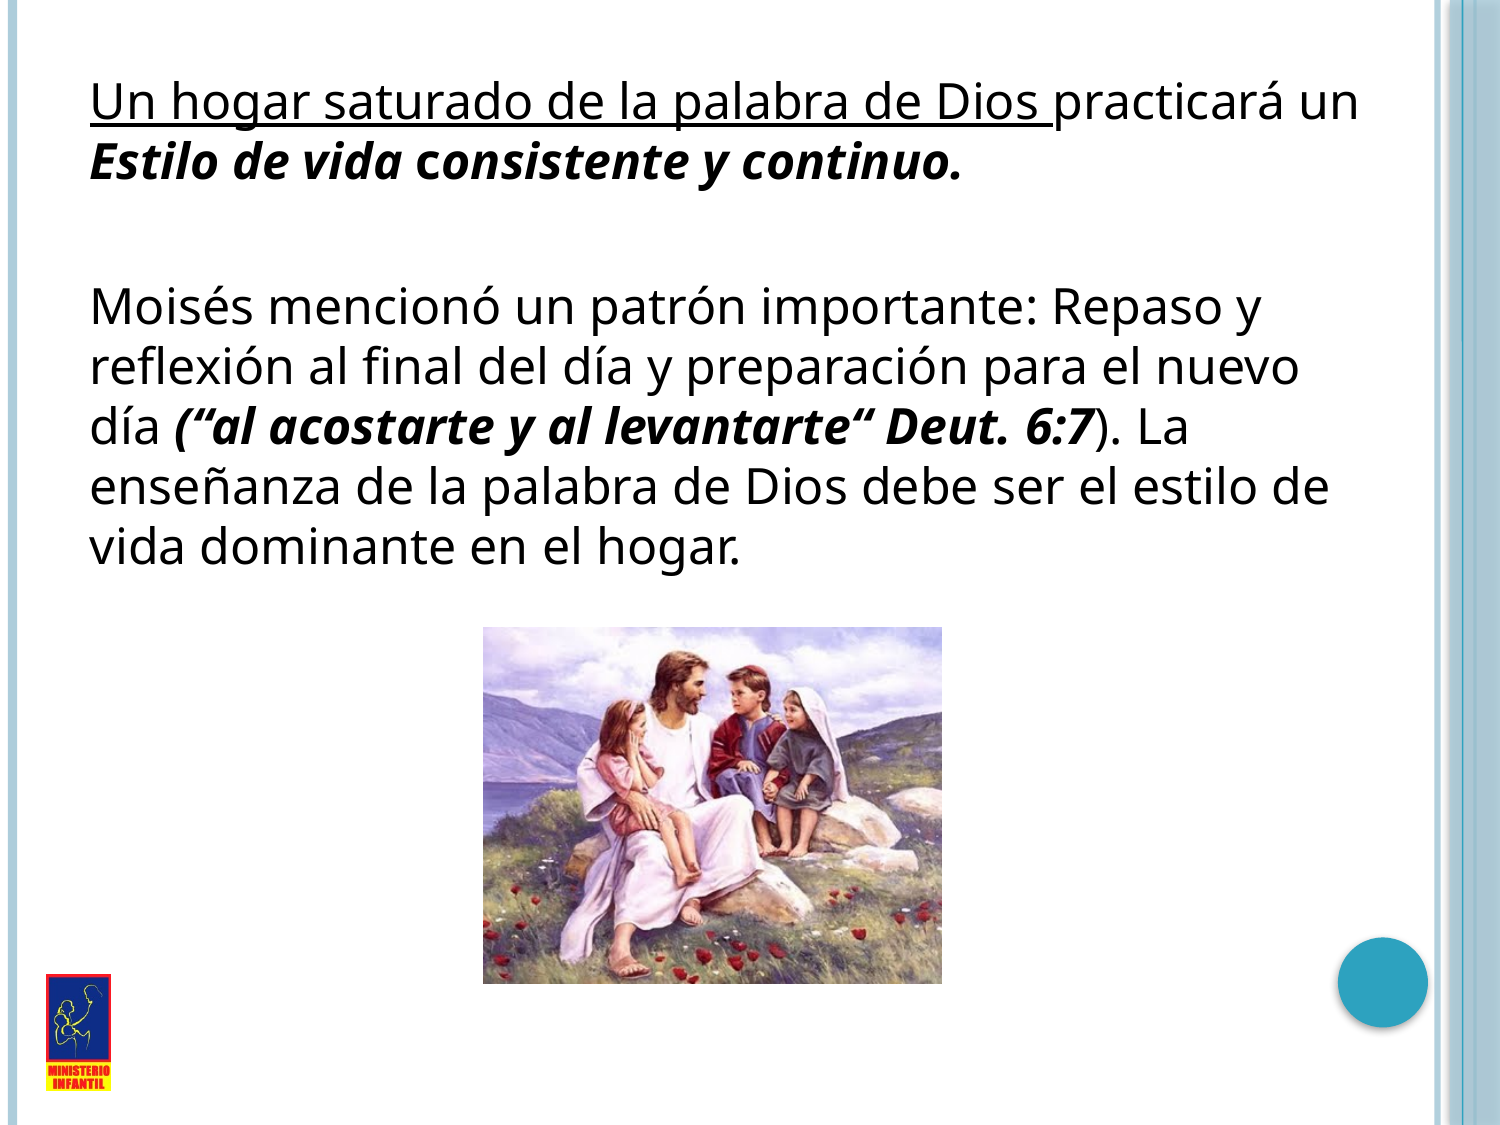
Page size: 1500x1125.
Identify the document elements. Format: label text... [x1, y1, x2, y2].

picture [483, 627, 942, 984]
list Un hogar saturado de la palabra de Dios practicará un Estilo de vida consistente y continuo. Moisés mencionó un patrón importante: Repaso y reflexión al final del día y preparación para el nuevo día (“al acostarte y al levantarte“ Deut. 6:7). La enseñanza de la palabra de Dios debe ser el estilo de vida dominante en el hogar. [75, 62, 1400, 1062]
picture [46, 974, 111, 1091]
